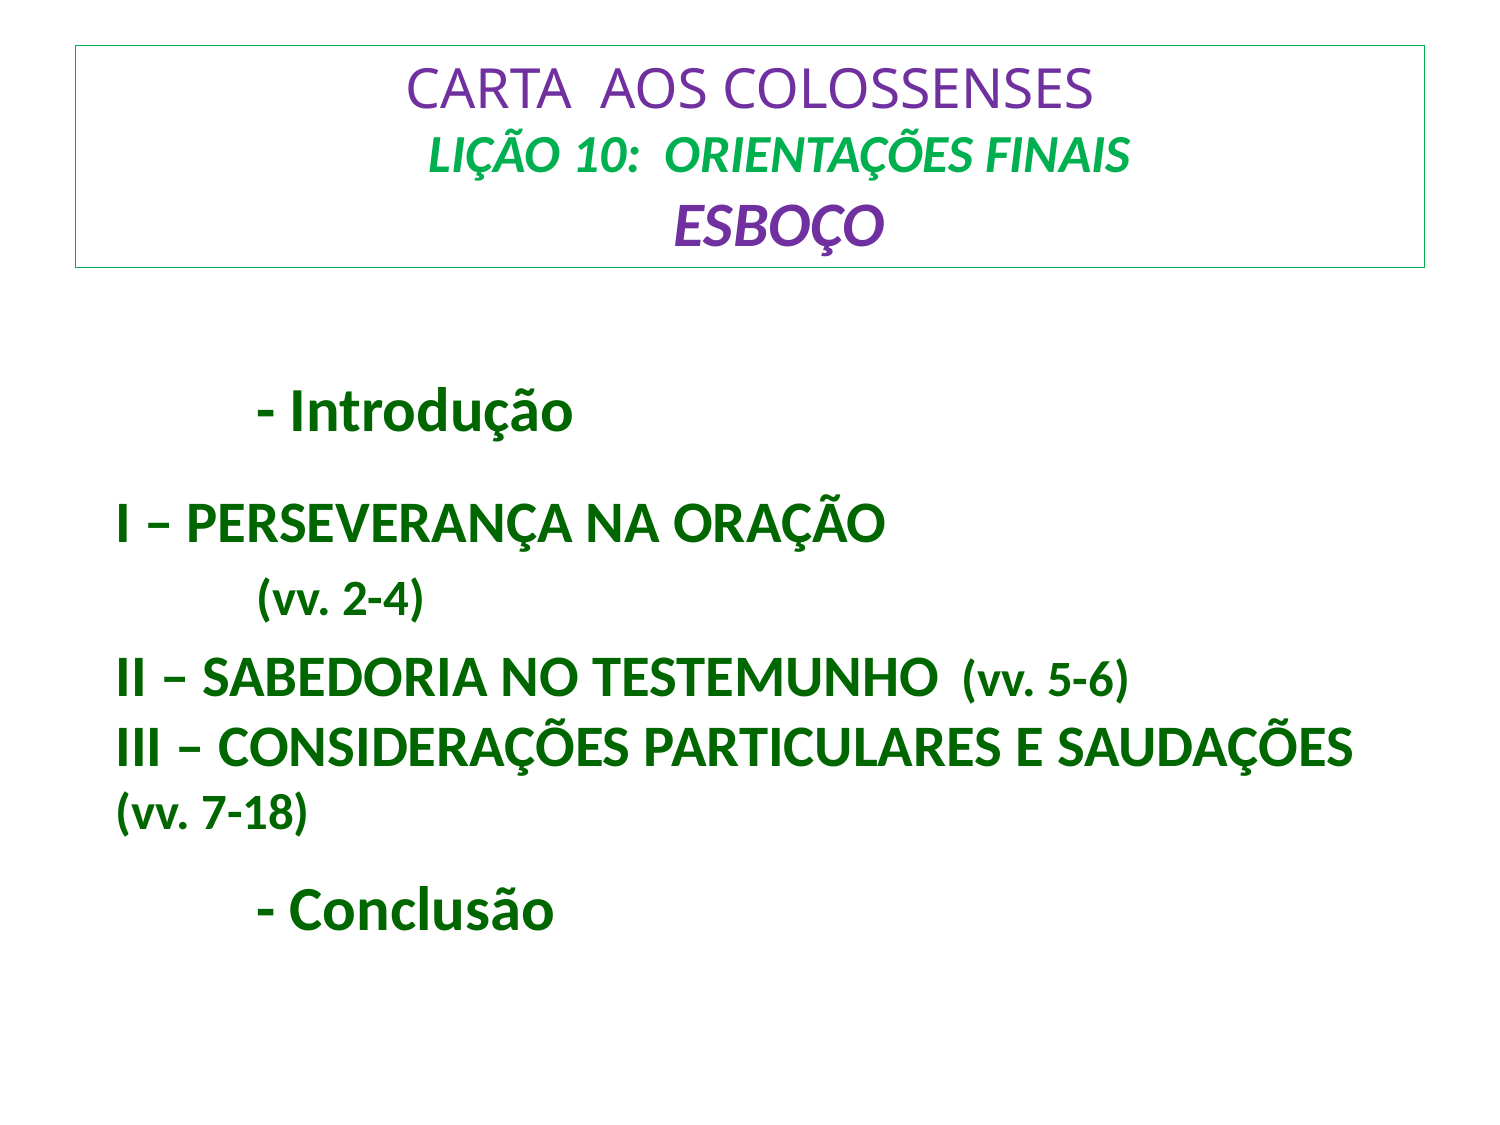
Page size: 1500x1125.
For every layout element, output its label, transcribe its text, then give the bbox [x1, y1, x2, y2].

list - Introdução I – PERSEVERANÇA NA ORAÇÃO (vv. 2-4) II – SABEDORIA NO TESTEMUNHO (vv. 5-6) III – CONSIDERAÇÕES PARTICULARES E SAUDAÇÕES (vv. 7-18) - Conclusão [100, 314, 1424, 975]
title CARTA AOS COLOSSENSES LIÇÃO 10: ORIENTAÇÕES FINAIS ESBOÇO [75, 45, 1425, 268]
